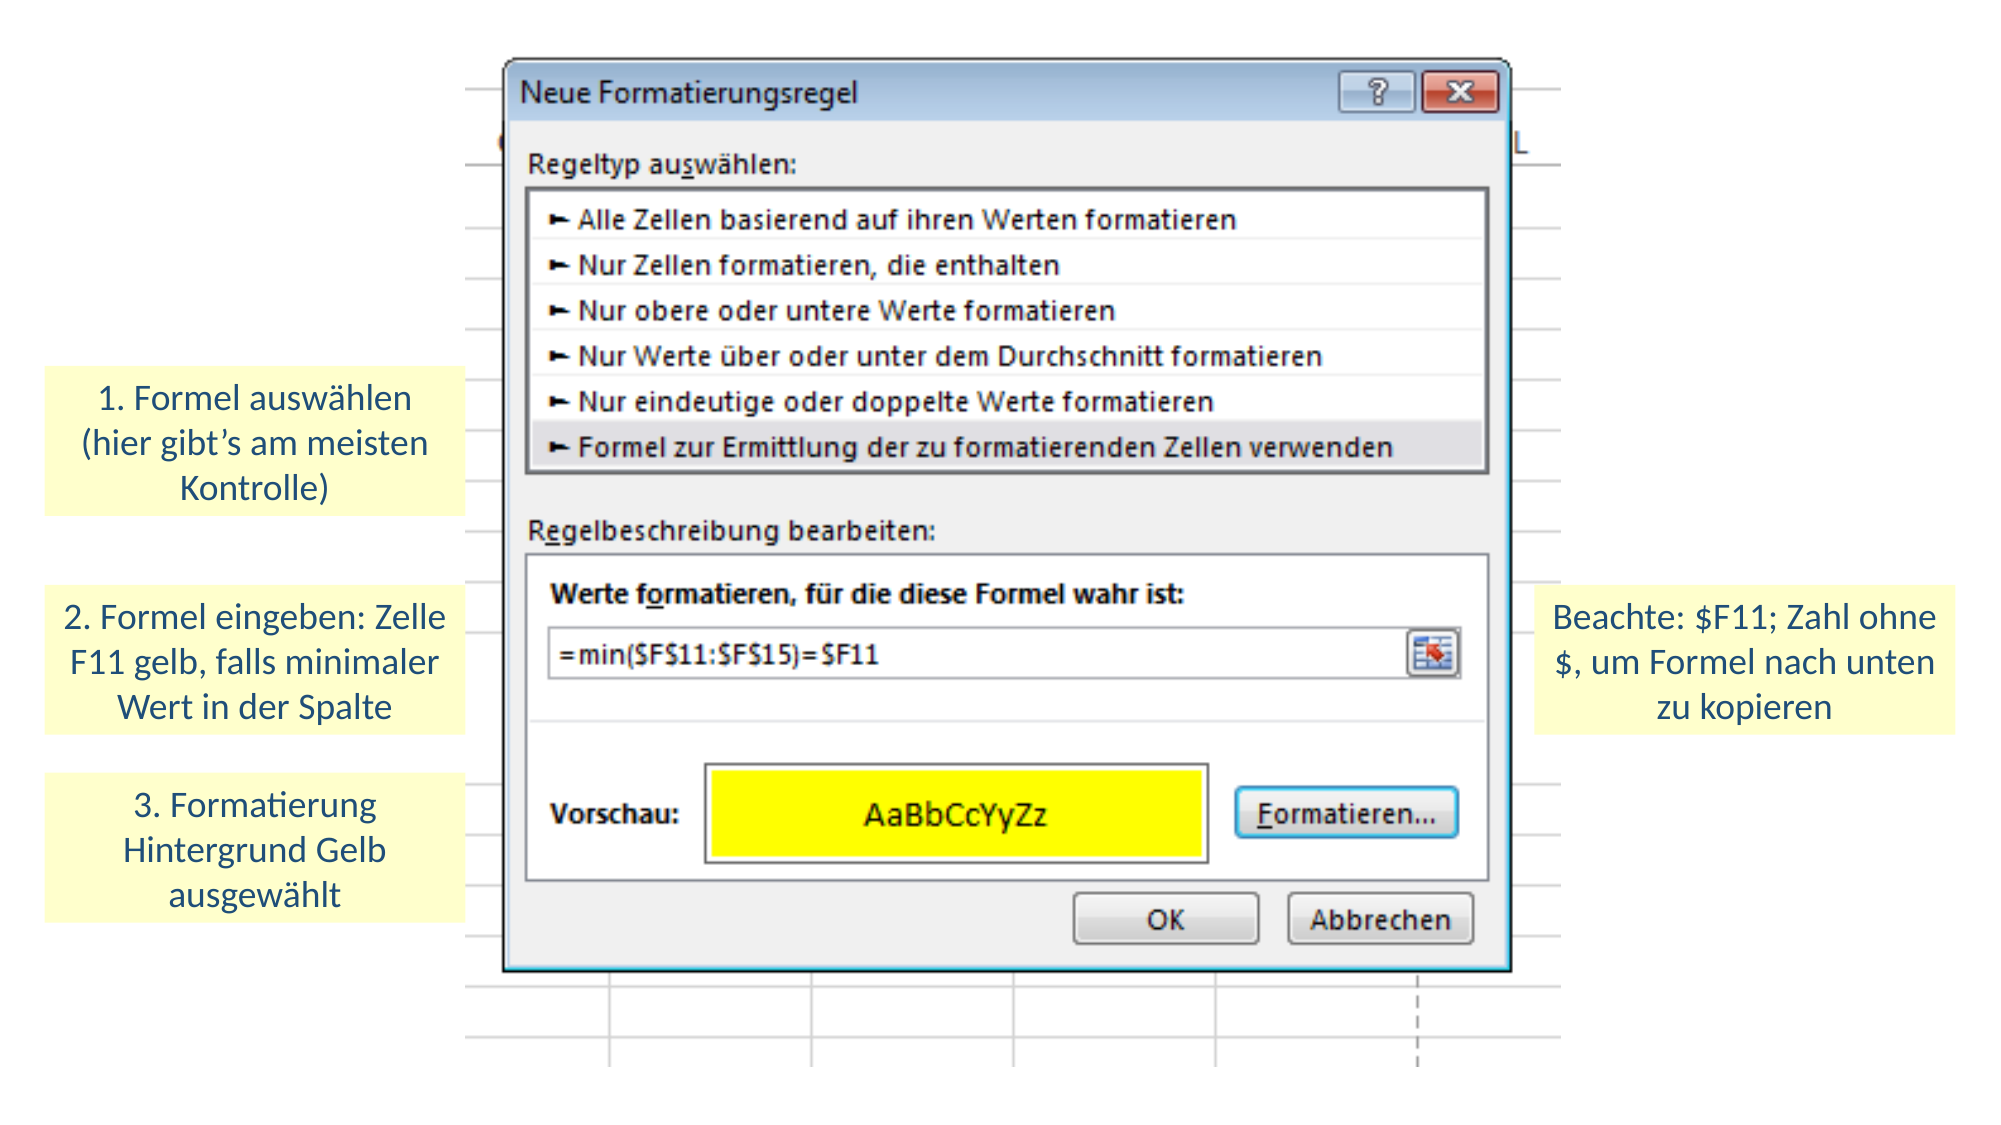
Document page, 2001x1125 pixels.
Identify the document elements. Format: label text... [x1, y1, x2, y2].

text_box Beachte: $F11; Zahl ohne $, um Formel nach unten zu kopieren [1561, 584, 1956, 736]
text_box 2. Formel eingeben: Zelle F11 gelb, falls minimaler Wert in der Spalte [44, 584, 465, 736]
text_box 3. Formatierung Hintergrund Gelb ausgewählt [44, 772, 465, 924]
text_box 1. Formel auswählen (hier gibt’s am meisten Kontrolle) [44, 365, 465, 517]
picture [465, 33, 1561, 1067]
